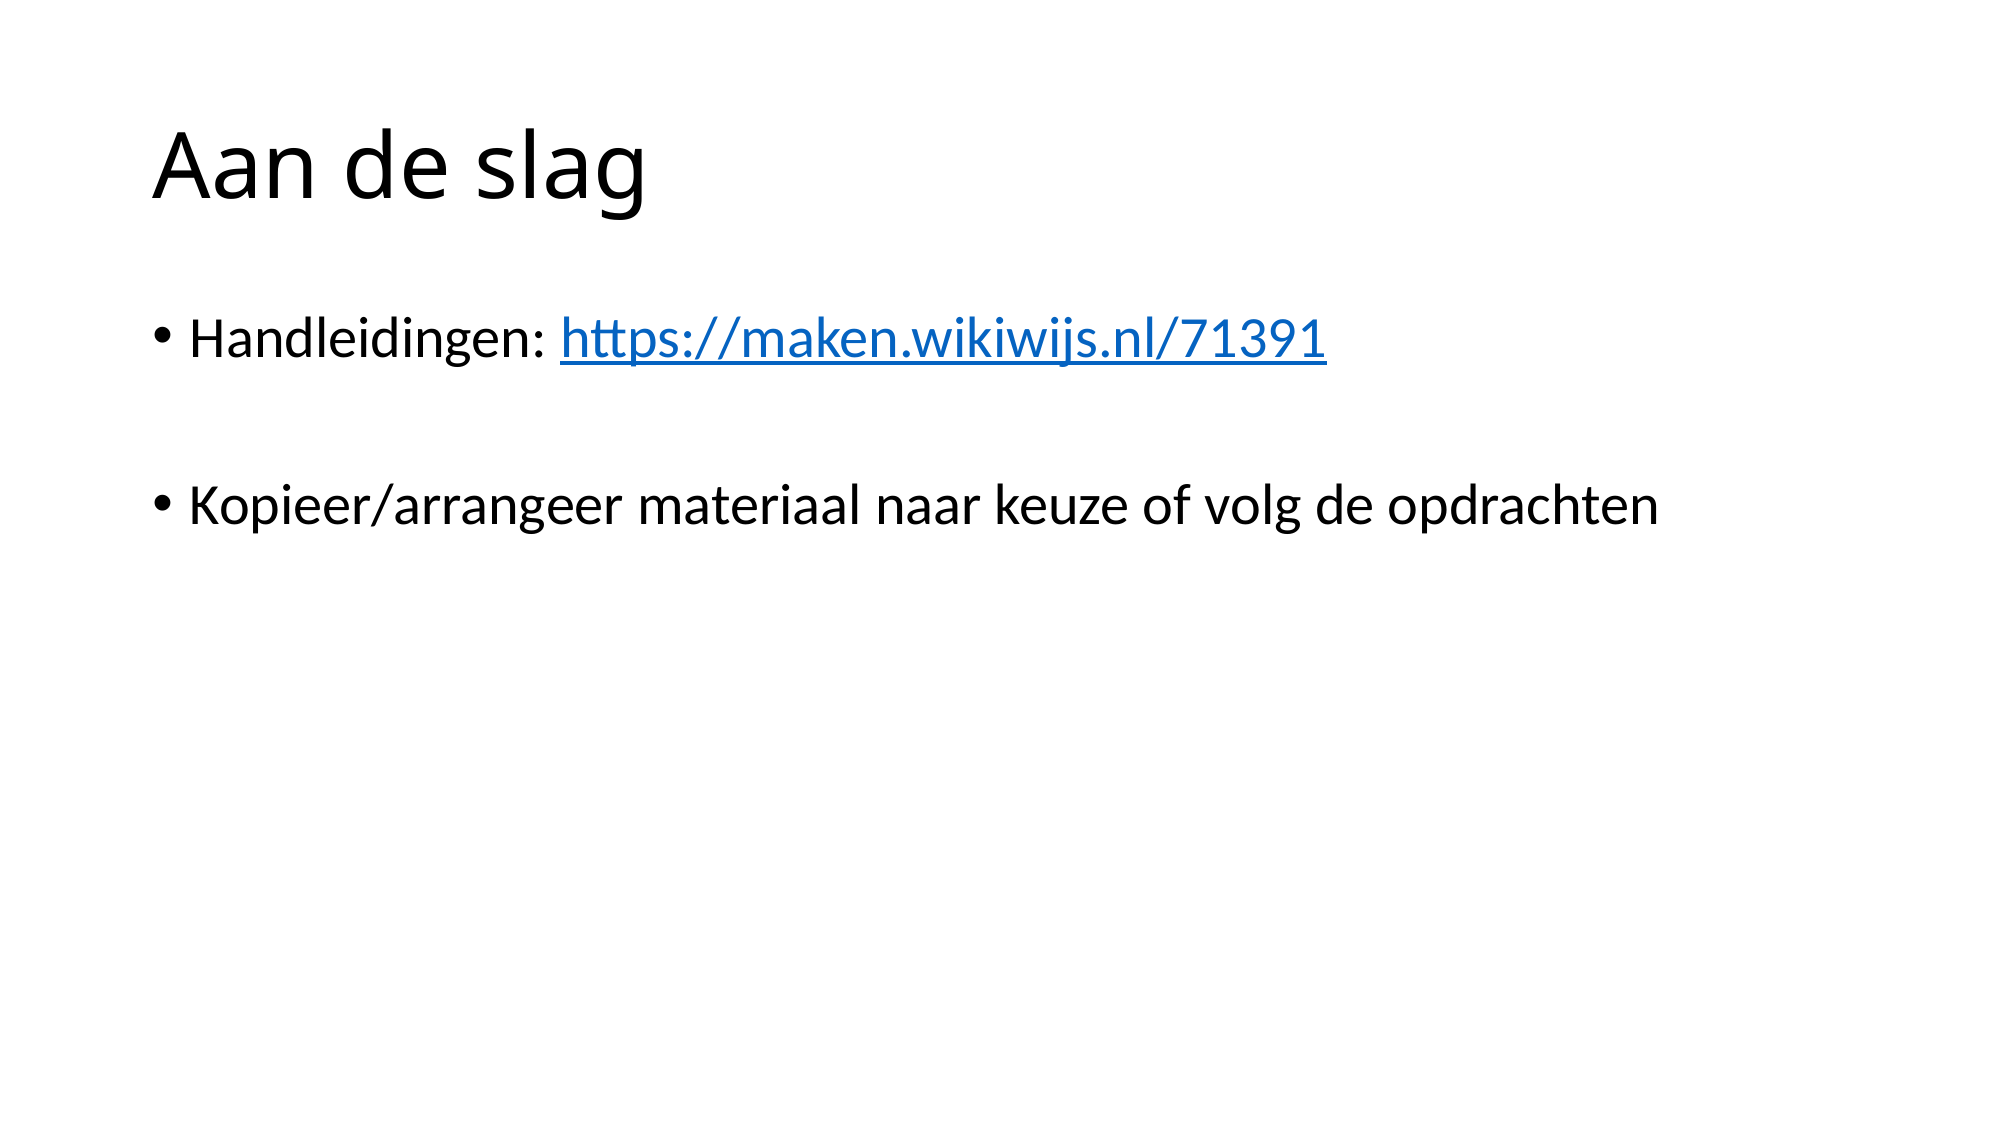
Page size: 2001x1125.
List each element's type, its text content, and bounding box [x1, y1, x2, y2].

title Aan de slag [137, 59, 1863, 278]
list Handleidingen: https://maken.wikiwijs.nl/71391 Kopieer/arrangeer materiaal naar keuze of volg de opdrachten [137, 299, 1863, 1014]
